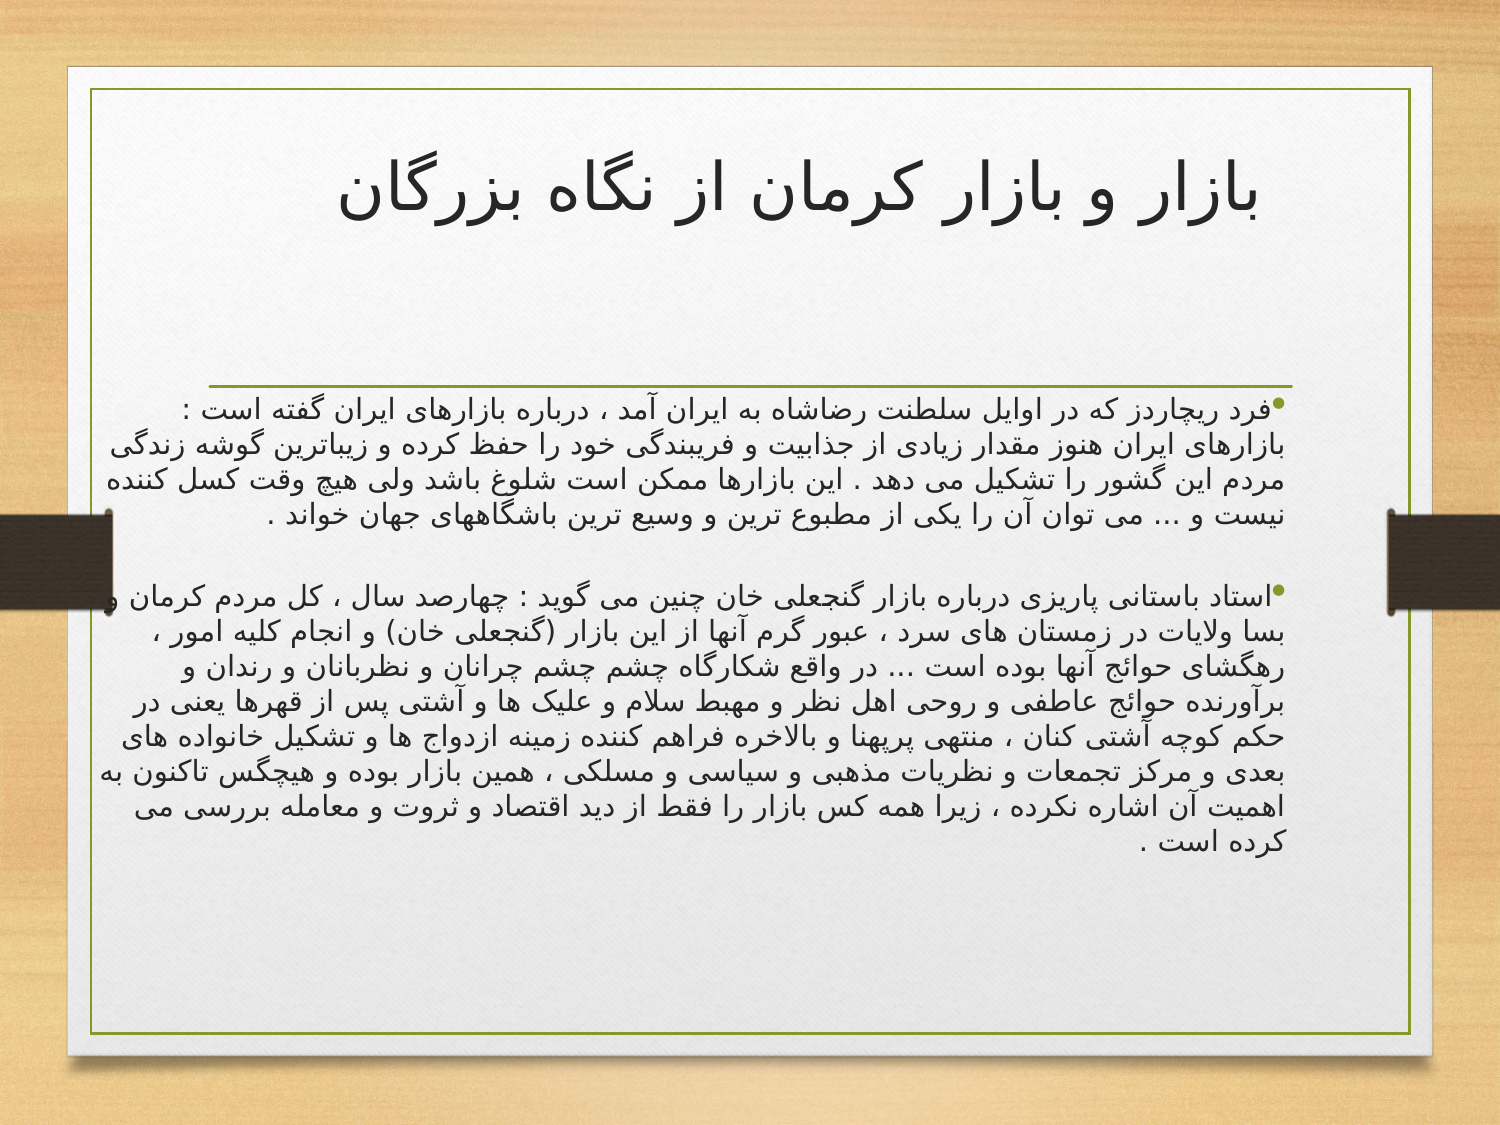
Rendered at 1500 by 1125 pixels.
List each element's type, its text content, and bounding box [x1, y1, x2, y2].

picture [0, 0, 1500, 1125]
title بازار و بازار کرمان از نگاه بزرگان [53, 90, 1279, 278]
list فرد ریچاردز که در اوایل سلطنت رضاشاه به ایران آمد ، درباره بازارهای ایران گفته است : بازارهای ایران هنوز مقدار زیادی از جذابیت و فریبندگی خود را حفظ کرده و زیباترین گوشه زندگی مردم این گشور را تشکیل می دهد . این بازارها ممکن است شلوغ باشد ولی هیچ وقت کسل کننده نیست و ... می توان آن را یکی از مطبوع ترین و وسیع ترین باشگاههای جهان خواند . استاد باستانی پاریزی درباره بازار گنجعلی خان چنین می گوید : چهارصد سال ، کل مردم کرمان و بسا ولایات در زمستان های سرد ، عبور گرم آنها از این بازار (گنجعلی خان) و انجام کلیه امور ، رهگشای حوائج آنها بوده است ... در واقع شکارگاه چشم چشم چرانان و نظربانان و رندان و برآورنده حوائج عاطفی و روحی اهل نظر و مهبط سلام و علیک ها و آشتی پس از قهرها یعنی در حکم کوچه آشتی کنان ، منتهی پرپهنا و بالاخره فراهم کننده زمینه ازدواج ها و تشکیل خانواده های بعدی و مرکز تجمعات و نظریات مذهبی و سیاسی و مسلکی ، همین بازار بوده و هیچگس تاکنون به اهمیت آن اشاره نکرده ، زیرا همه کس بازار را فقط از دید اقتصاد و ثروت و معامله بررسی می کرده است . [76, 382, 1302, 929]
